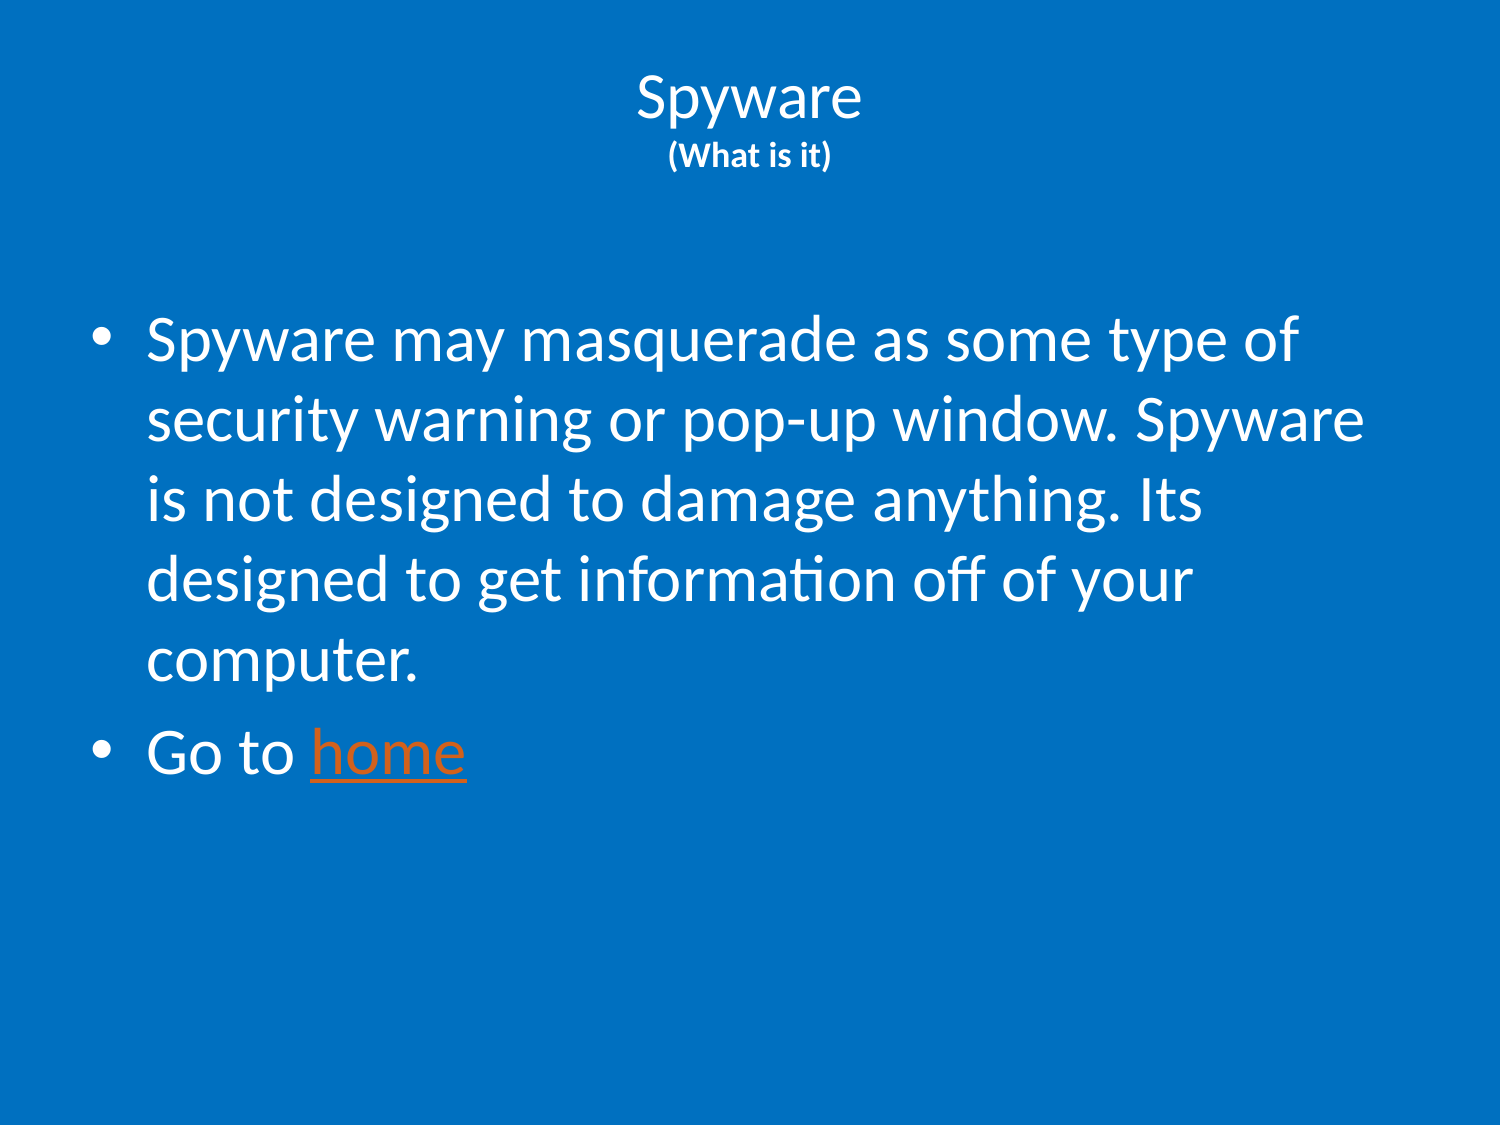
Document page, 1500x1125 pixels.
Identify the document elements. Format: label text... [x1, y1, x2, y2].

title Spyware (What is it) [75, 45, 1425, 233]
list Spyware may masquerade as some type of security warning or pop-up window. Spyware is not designed to damage anything. Its designed to get information off of your computer. Go to home [75, 287, 1425, 1005]
